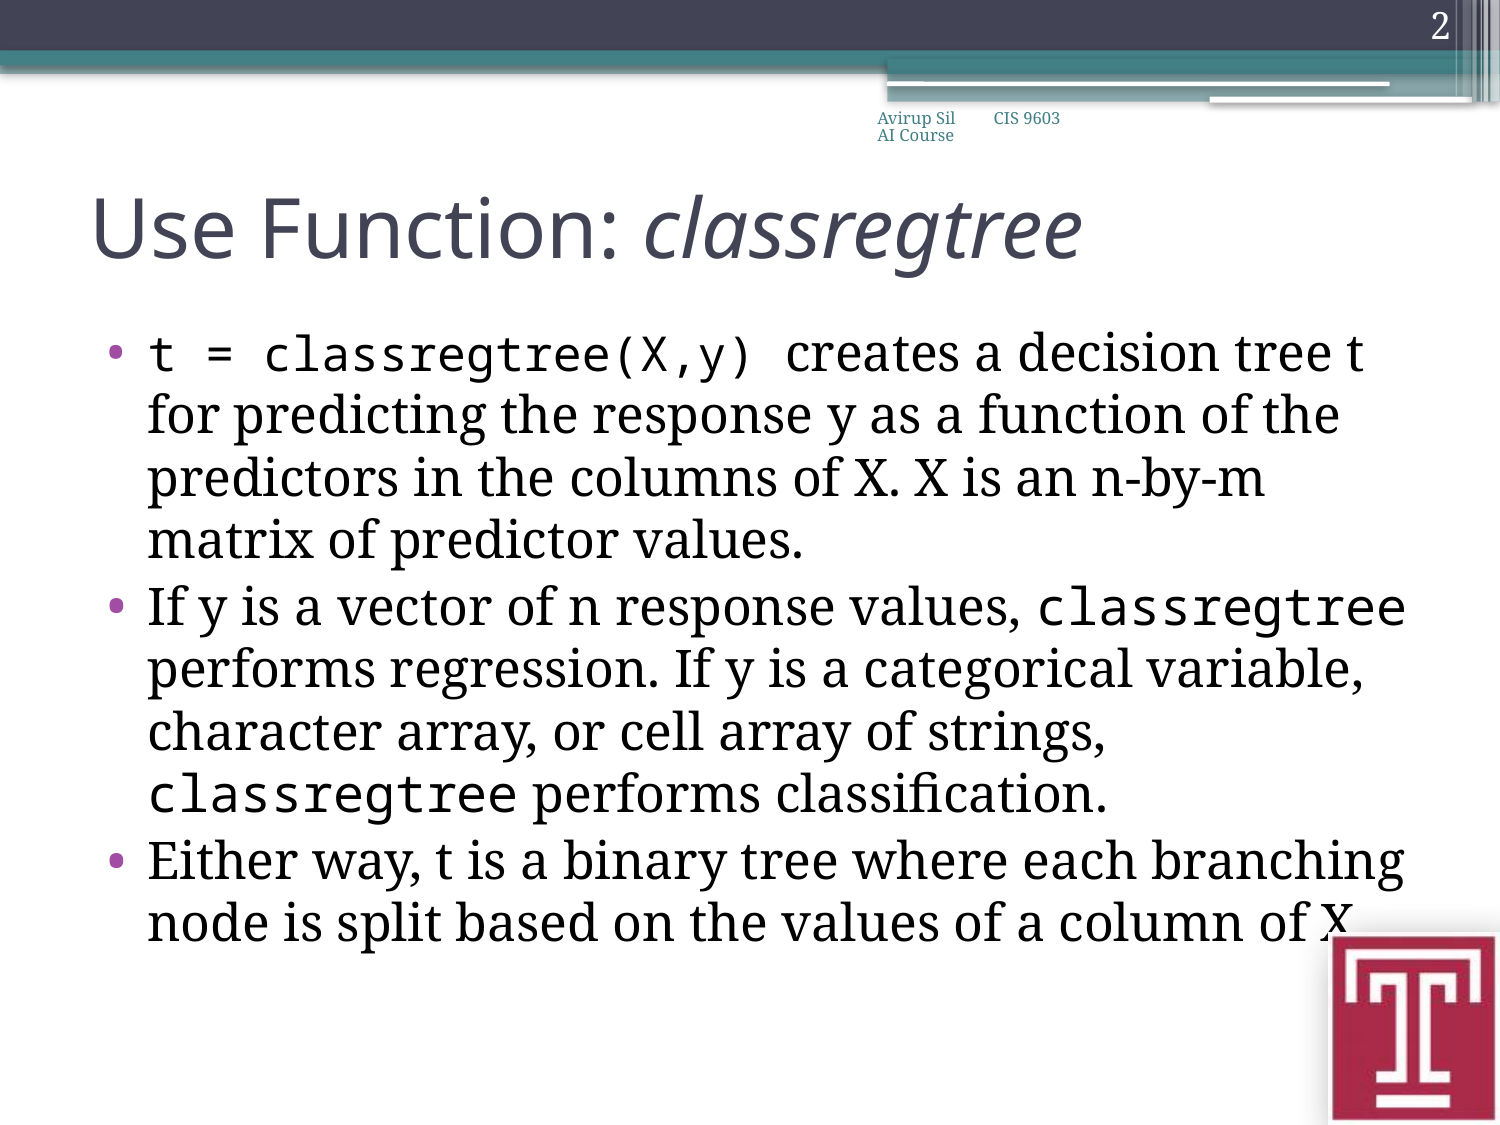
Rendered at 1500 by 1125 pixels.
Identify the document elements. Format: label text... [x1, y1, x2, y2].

slide_number 2 [1341, 0, 1466, 61]
title Use Function: classregtree [75, 137, 1425, 312]
footer Avirup Sil CIS 9603 AI Course [862, 100, 1080, 176]
list t = classregtree(X,y) creates a decision tree t for predicting the response y as a function of the predictors in the columns of X. X is an n-by-m matrix of predictor values. If y is a vector of n response values, classregtree performs regression. If y is a categorical variable, character array, or cell array of strings, classregtree performs classification. Either way, t is a binary tree where each branching node is split based on the values of a column of X. [75, 312, 1425, 1022]
picture [1327, 932, 1500, 1125]
